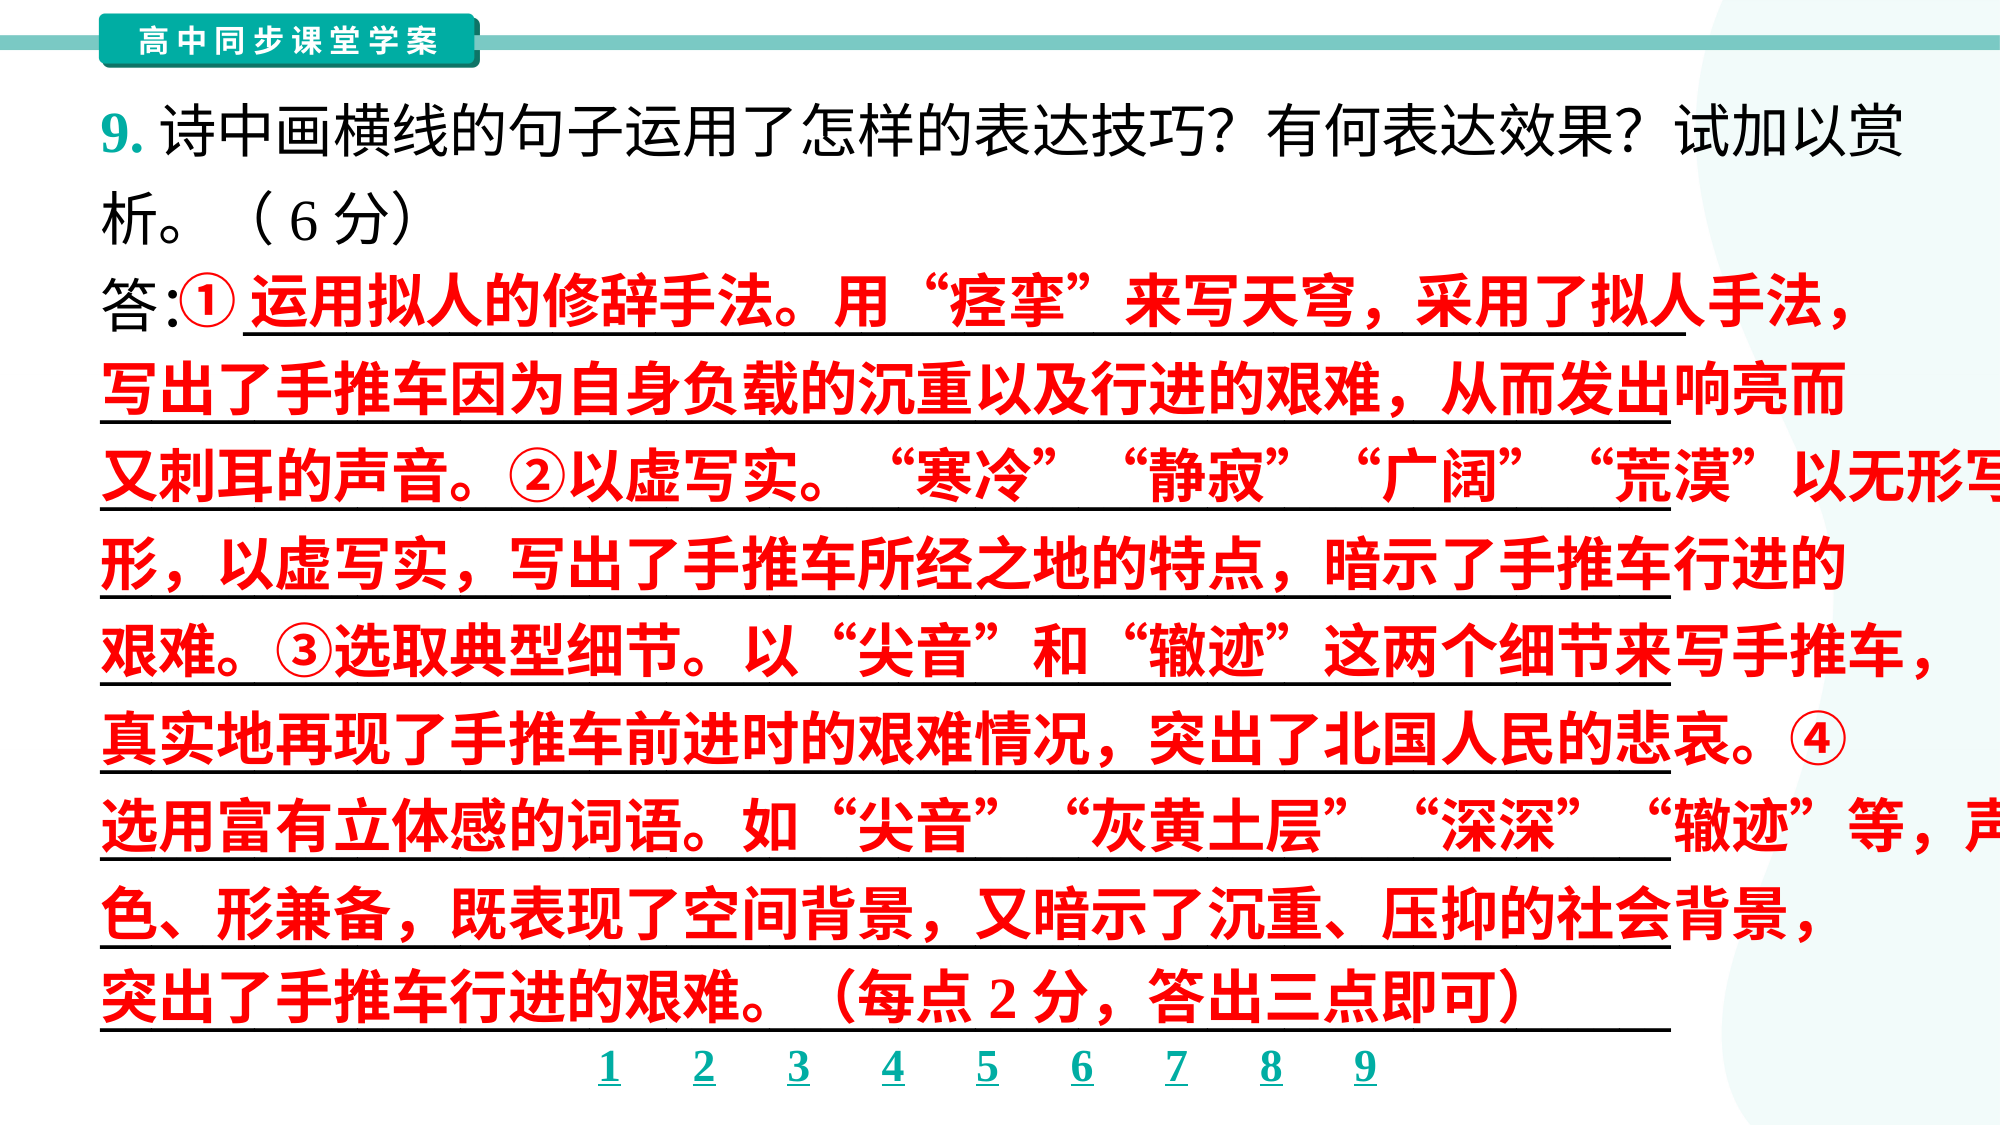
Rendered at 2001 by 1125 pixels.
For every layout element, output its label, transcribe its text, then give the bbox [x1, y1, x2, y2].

text_box ①运用拟人的修辞手法。用“痉挛”来写天穹，采用了拟人手法， 写出了手推车因为自身负载的沉重以及行进的艰难，从而发出响亮而 又刺耳的声音。②以虚写实。“寒冷”“静寂”“广阔”“荒漠”以无形写有 形，以虚写实，写出了手推车所经之地的特点，暗示了手推车行进的 艰难。③选取典型细节。以“尖音”和“辙迹”这两个细节来写手推车， 真实地再现了手推车前进时的艰难情况，突出了北国人民的悲哀。④ 选用富有立体感的词语。如“尖音”“灰黄土层”“深深”“辙迹”等，声、 色、形兼备，既表现了空间背景，又暗示了沉重、压抑的社会背景， 突出了手推车行进的艰难。（每点2分，答出三点即可） [100, 246, 1899, 1024]
text_box 9.诗中画横线的句子运用了怎样的表达技巧？有何表达效果？试加以赏 析。（6分） 答： ________________________________________________________ _____________________________________________________________ _____________________________________________________________ _____________________________________________________________ _____________________________________________________________ _____________________________________________________________ _____________________________________________________________ _____________________________________________________________ _____________________________________________________________ [100, 76, 1899, 246]
picture [0, 0, 2000, 1125]
